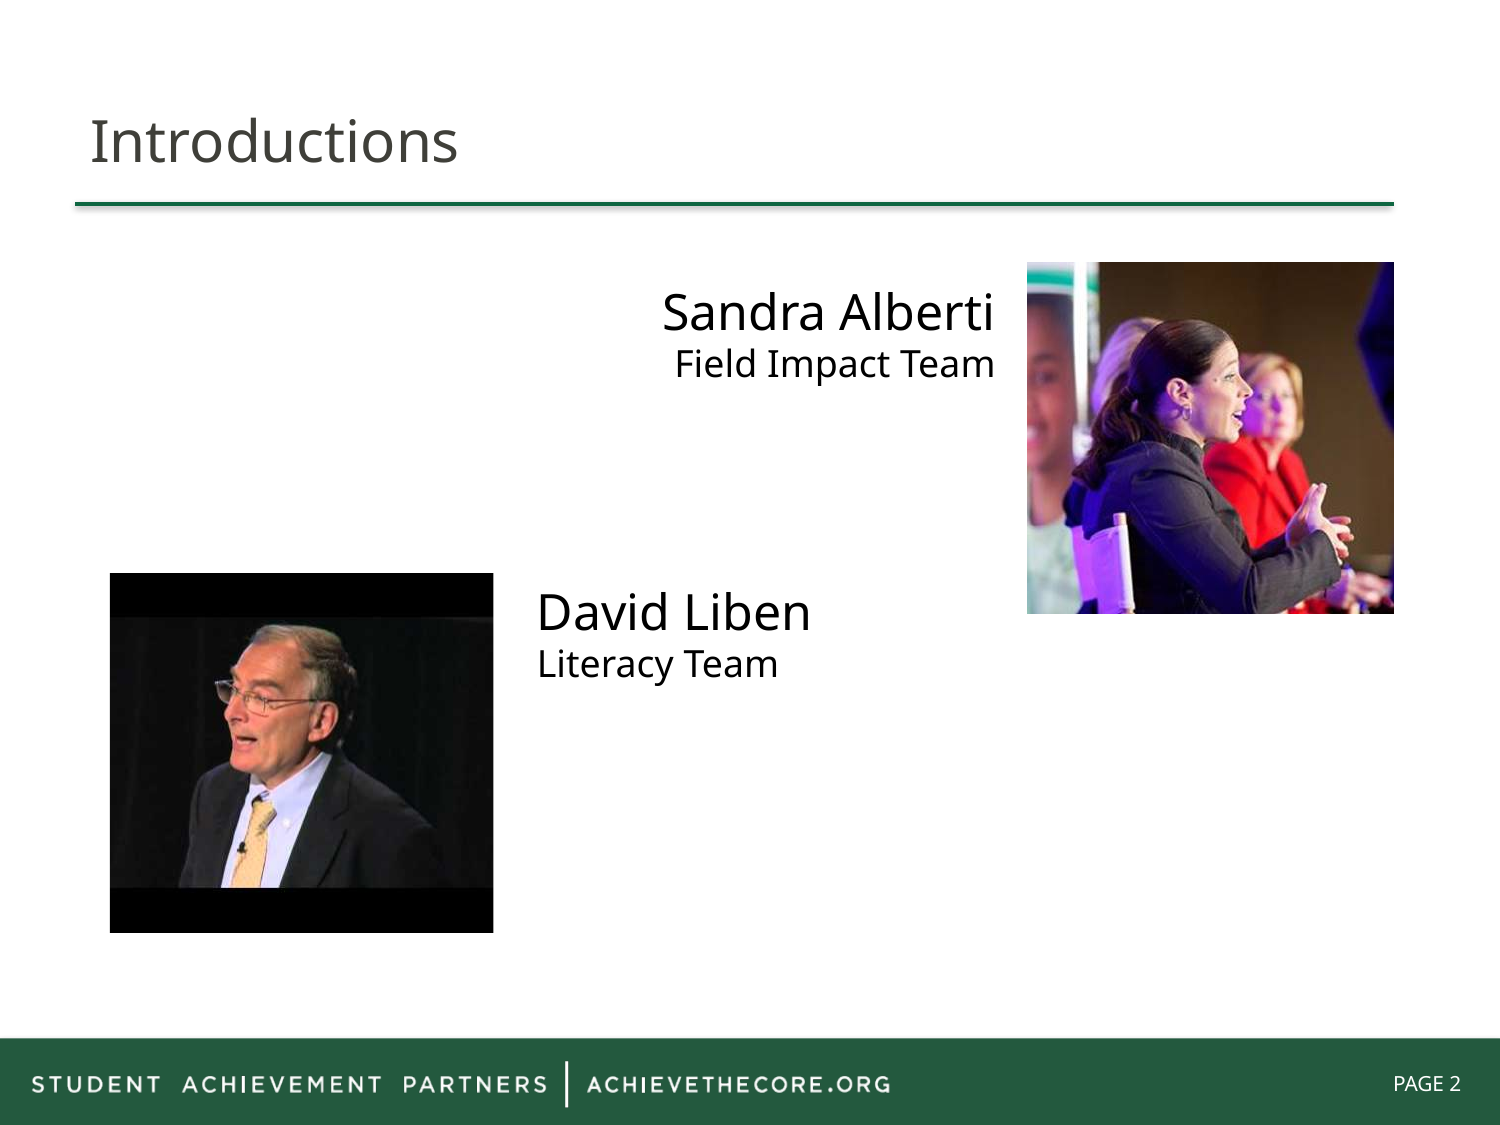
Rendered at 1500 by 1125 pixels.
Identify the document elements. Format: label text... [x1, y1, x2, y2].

title Introductions [75, 45, 1425, 233]
picture [109, 572, 494, 933]
text_box Sandra Alberti Field Impact Team [624, 273, 1011, 438]
text_box David Liben Literacy Team [522, 572, 848, 738]
picture [1027, 262, 1394, 615]
